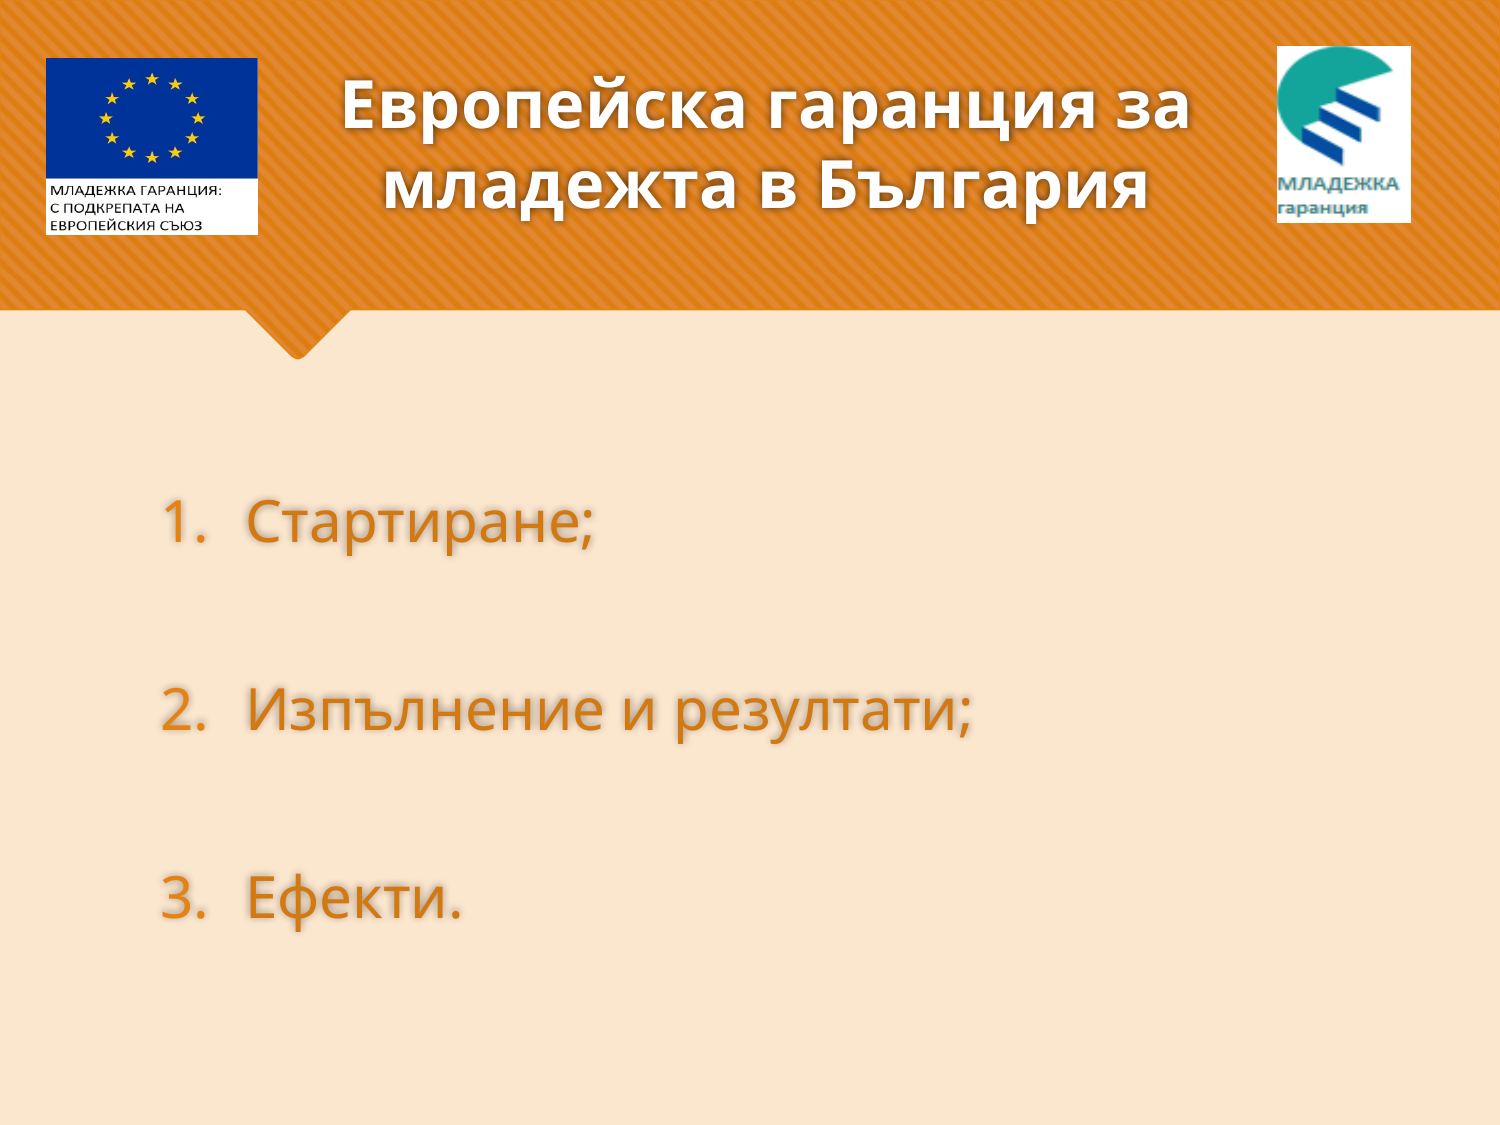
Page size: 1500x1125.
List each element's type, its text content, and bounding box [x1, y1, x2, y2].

picture [46, 58, 258, 235]
title Европейска гаранция за младежта в България [320, 101, 1231, 230]
picture [1277, 46, 1411, 223]
list Стартиране; Изпълнение и резултати; Ефекти. [145, 468, 1496, 1012]
